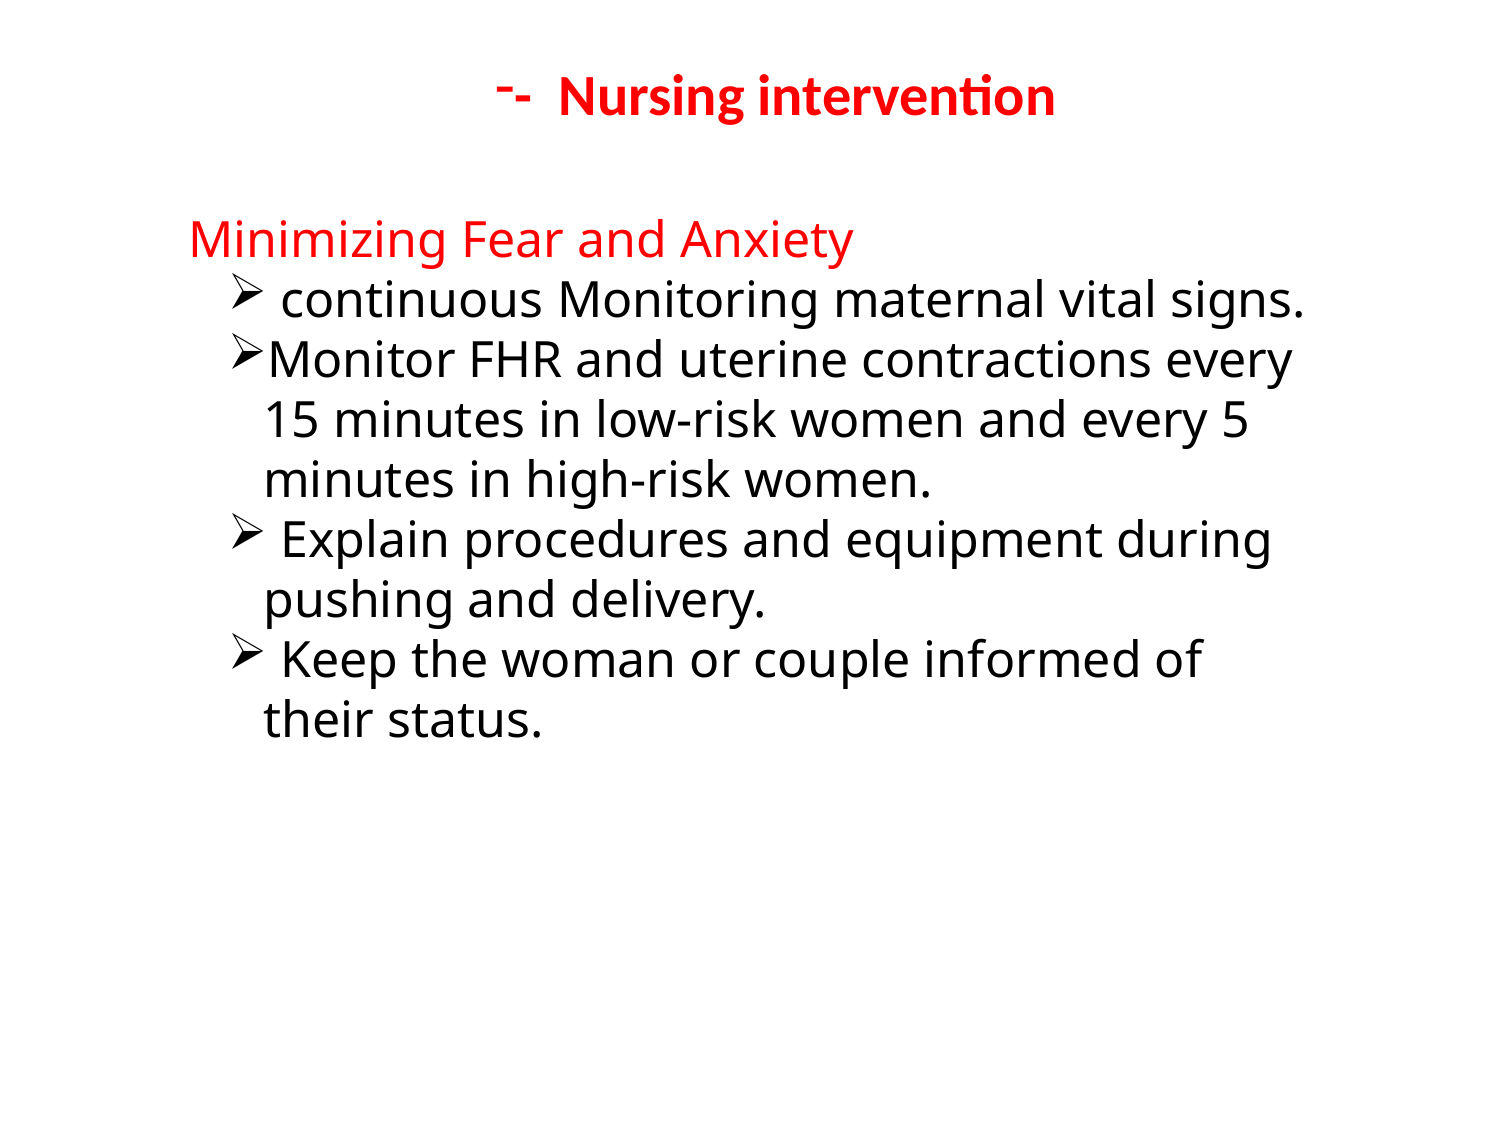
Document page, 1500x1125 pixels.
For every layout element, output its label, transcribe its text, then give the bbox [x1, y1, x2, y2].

text_box Minimizing Fear and Anxiety continuous Monitoring maternal vital signs. Monitor FHR and uterine contractions every 15 minutes in low-risk women and every 5 minutes in high-risk women. Explain procedures and equipment during pushing and delivery. Keep the woman or couple informed of their status. [173, 199, 1324, 755]
subtitle - Nursing intervention [174, 50, 1390, 250]
